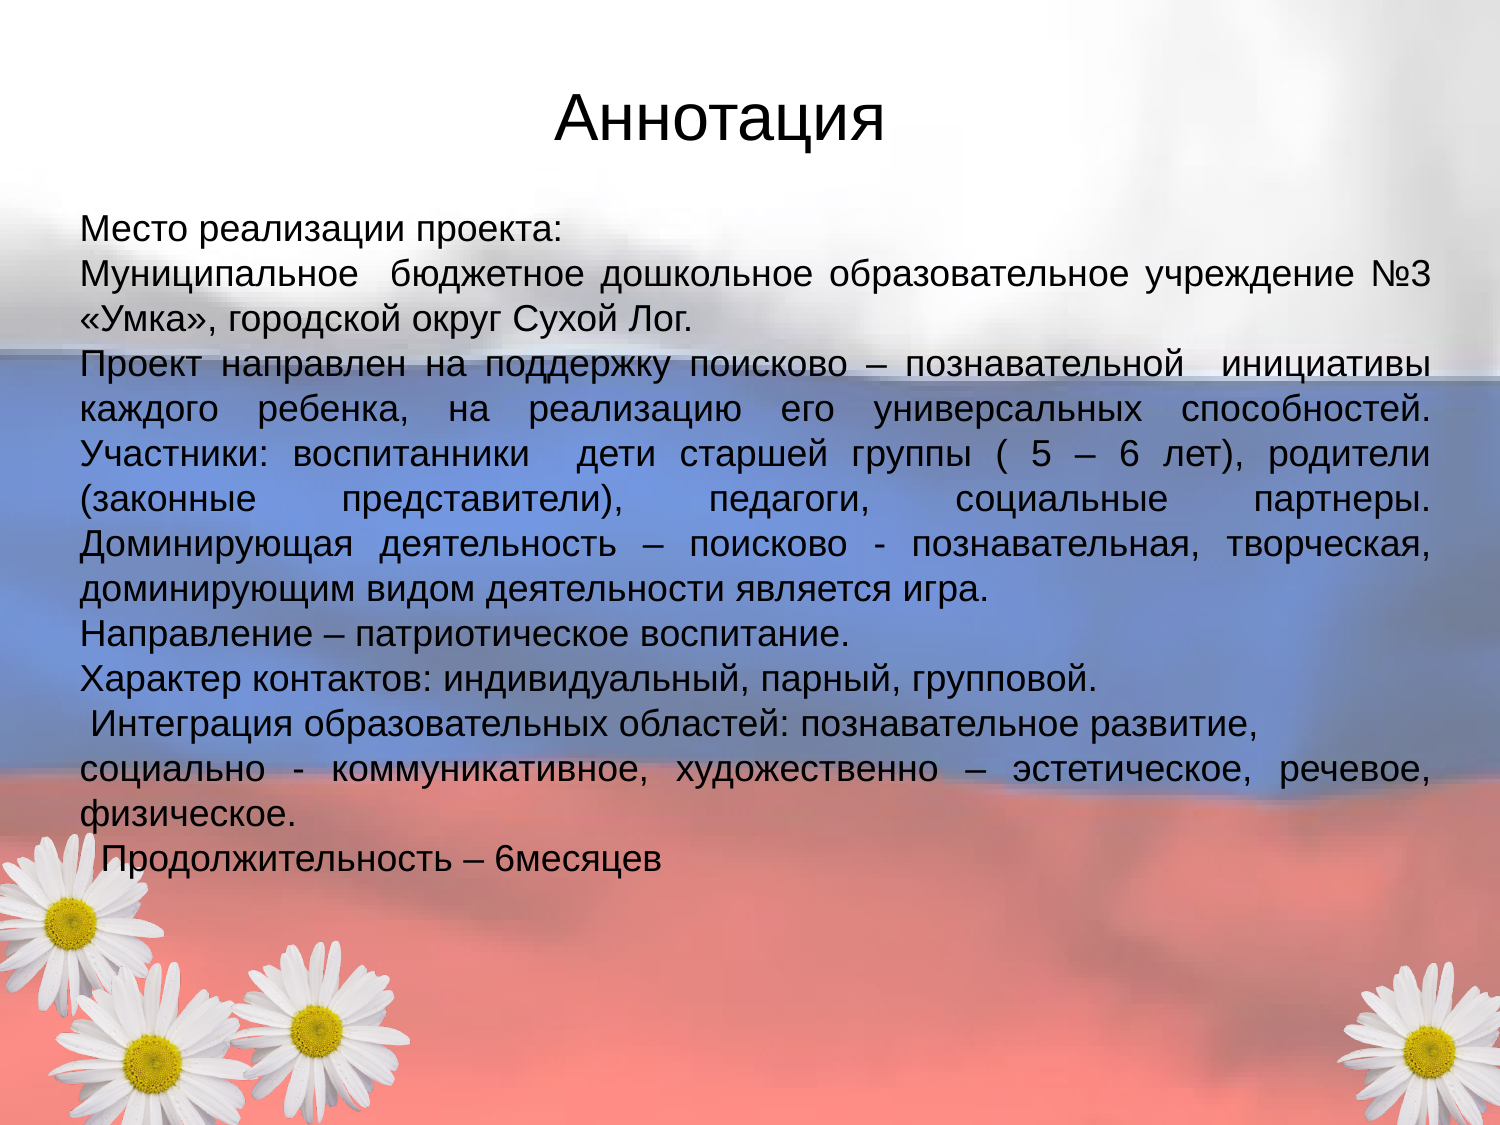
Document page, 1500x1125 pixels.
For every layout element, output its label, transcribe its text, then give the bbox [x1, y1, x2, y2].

picture [1335, 960, 1500, 1125]
picture [0, 831, 411, 1125]
text_box Место реализации проекта: Муниципальное бюджетное дошкольное образовательное учреждение №3 «Умка», городской округ Сухой Лог. Проект направлен на поддержку поисково – познавательной инициативы каждого ребенка, на реализацию его универсальных способностей. Участники: воспитанники дети старшей группы ( 5 – 6 лет), родители (законные представители), педагоги, социальные партнеры. Доминирующая деятельность – поисково - познавательная, творческая, доминирующим видом деятельности является игра. Направление – патриотическое воспитание. Характер контактов: индивидуальный, парный, групповой. Интеграция образовательных областей: познавательное развитие, социально - коммуникативное, художественно – эстетическое, речевое, физическое. Продолжительность – 6месяцев [64, 196, 1447, 886]
text_box Аннотация [312, 66, 1128, 161]
